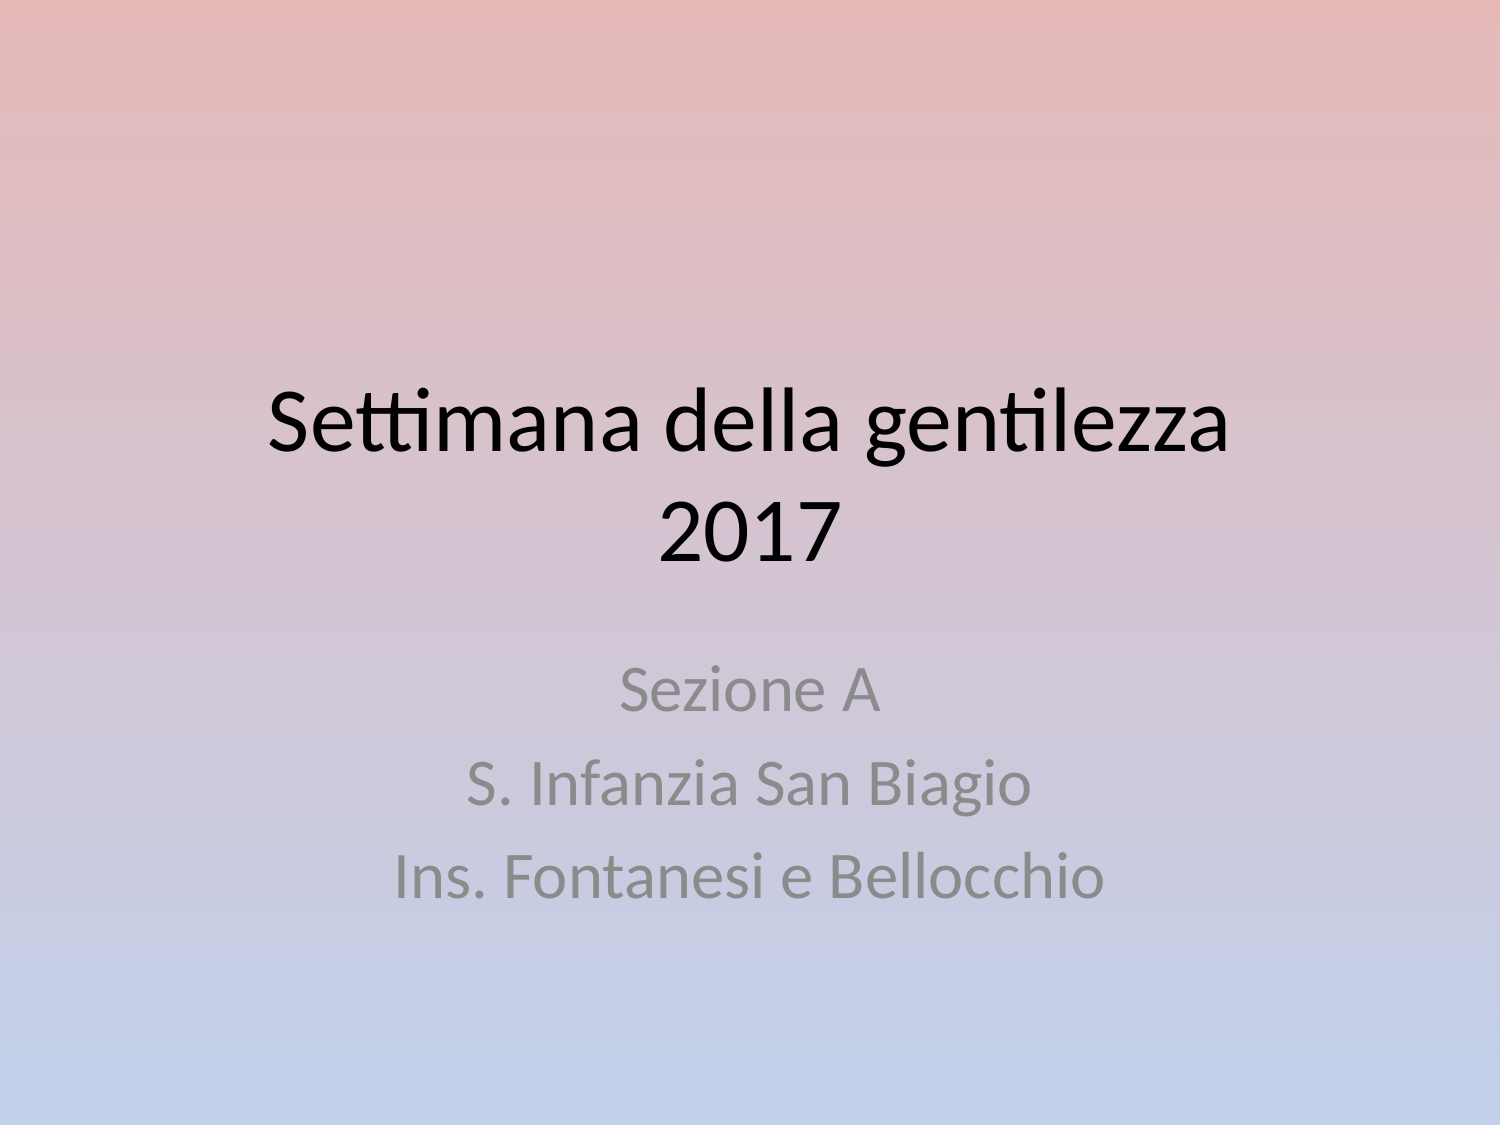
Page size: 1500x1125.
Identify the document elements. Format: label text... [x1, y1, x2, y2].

title Settimana della gentilezza 2017 [112, 349, 1388, 591]
subtitle Sezione A S. Infanzia San Biagio Ins. Fontanesi e Bellocchio [224, 637, 1276, 926]
